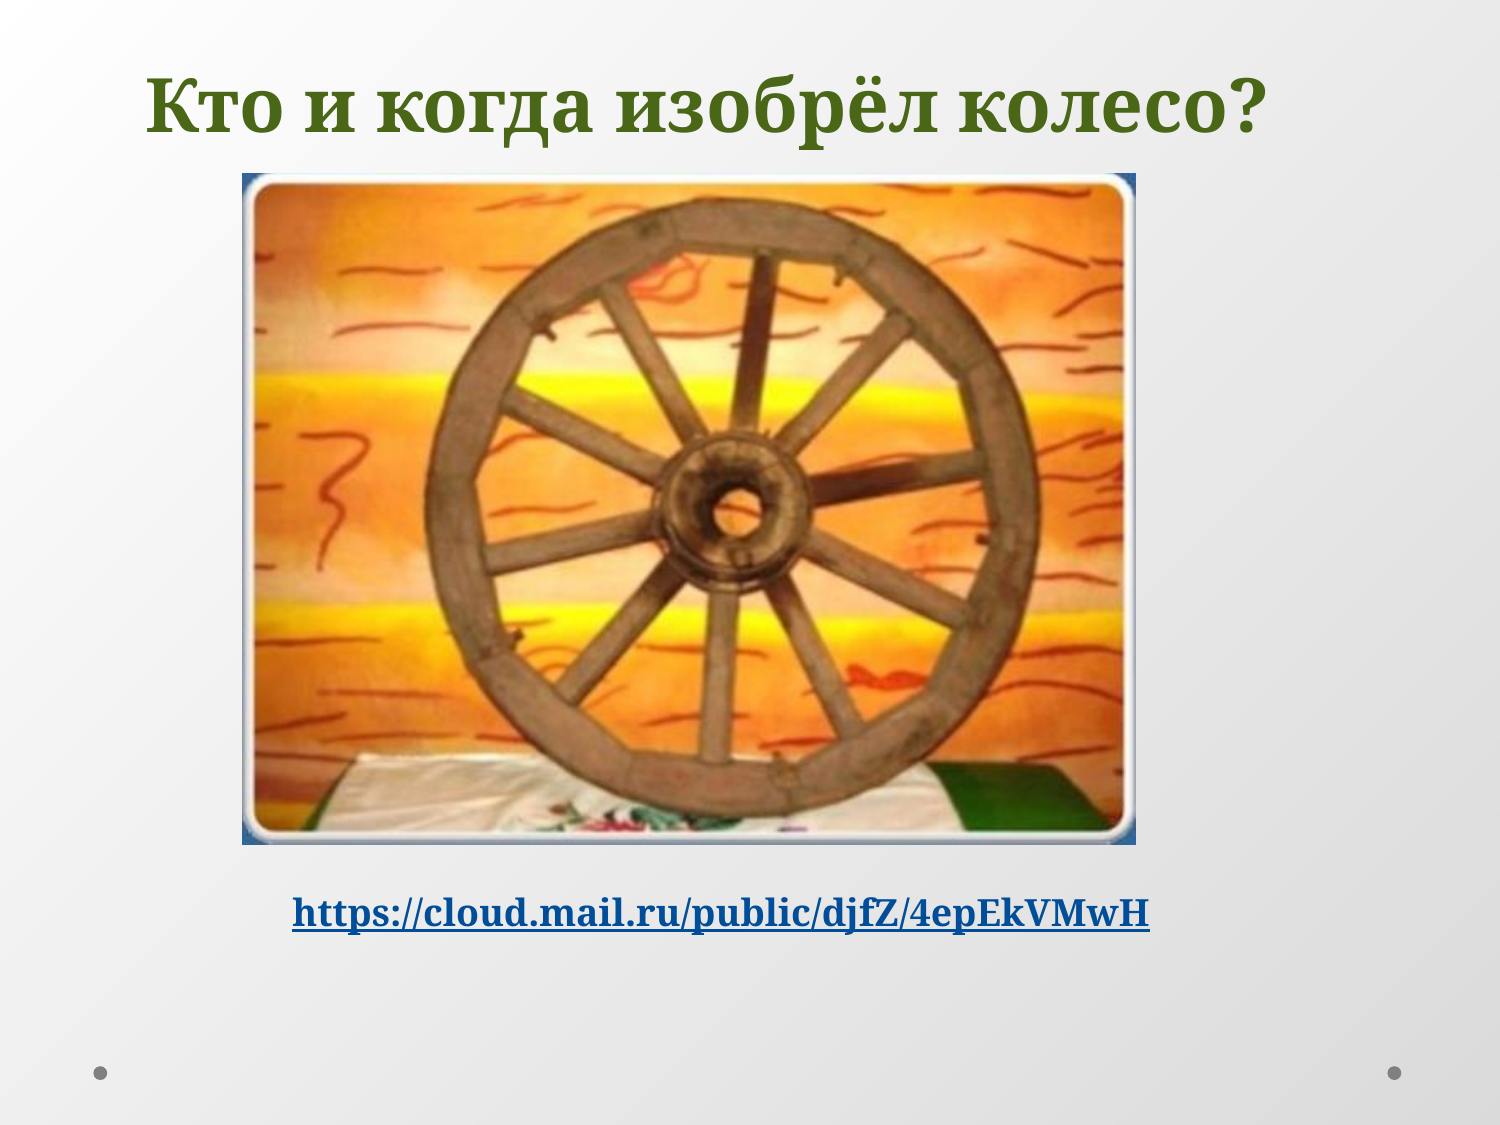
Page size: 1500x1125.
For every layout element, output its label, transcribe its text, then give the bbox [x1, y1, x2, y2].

picture [241, 173, 1136, 845]
text_box https://cloud.mail.ru/public/djfZ/4epEkVMwH [277, 881, 1211, 993]
text_box Кто и когда изобрёл колесо? [127, 19, 1309, 156]
